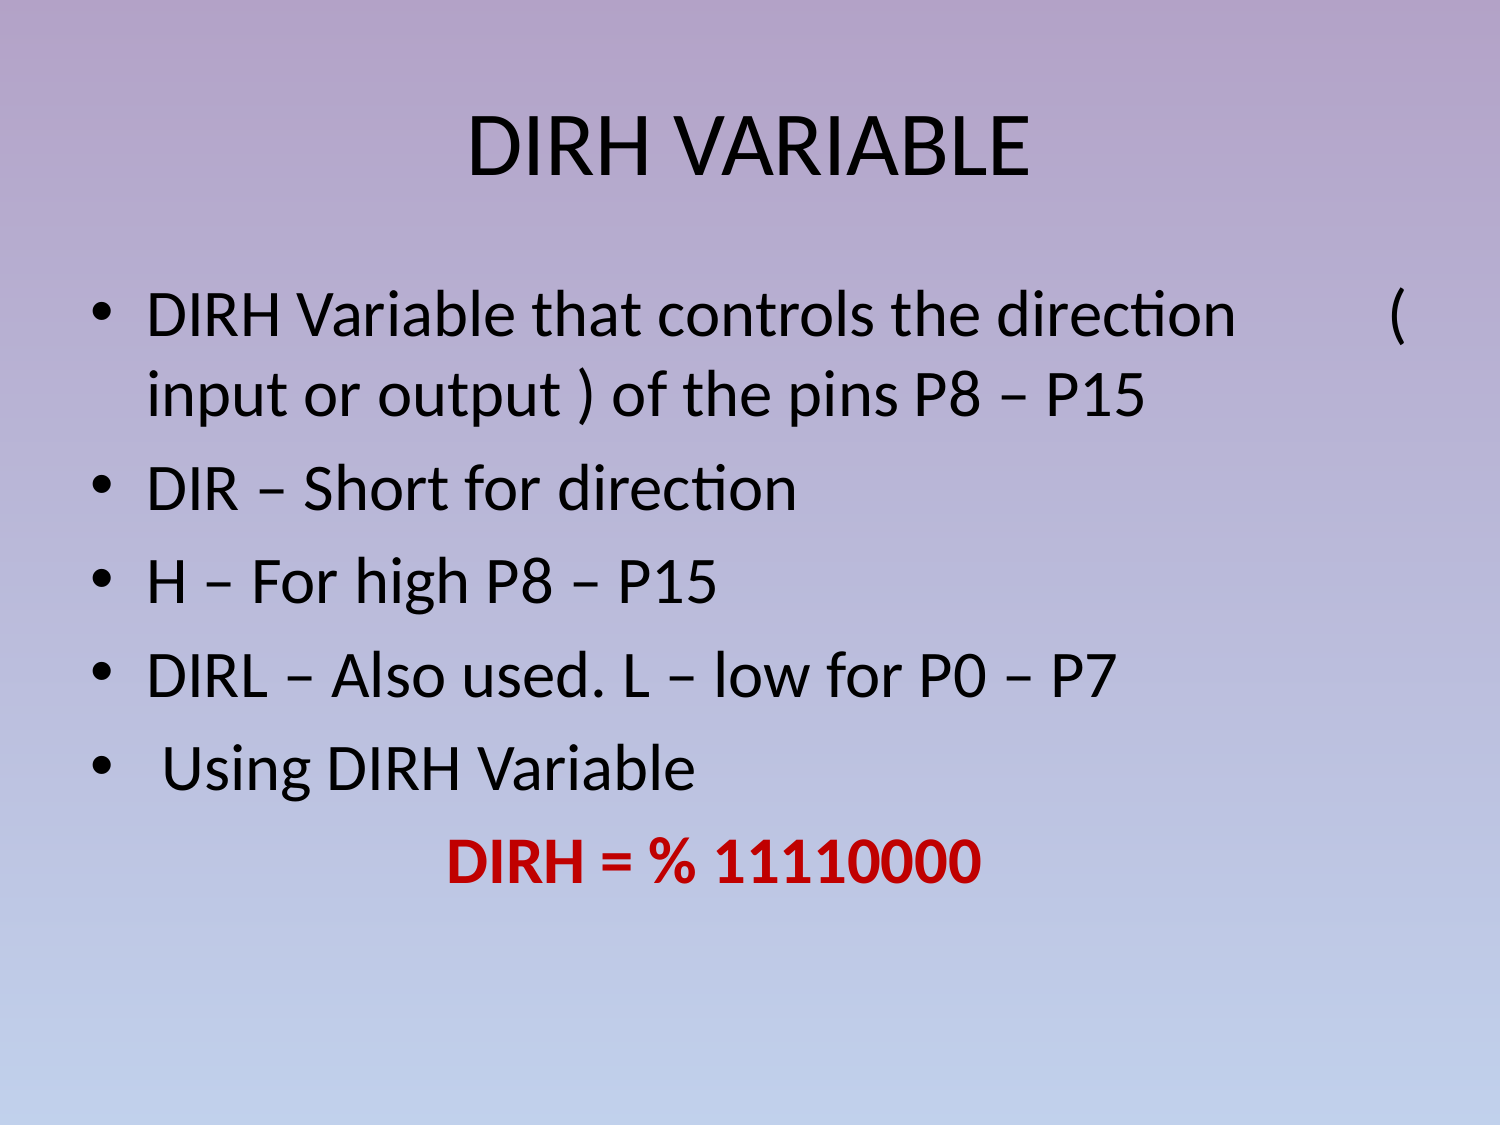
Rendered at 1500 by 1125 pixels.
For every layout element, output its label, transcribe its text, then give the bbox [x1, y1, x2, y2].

title DIRH VARIABLE [75, 45, 1425, 233]
list DIRH Variable that controls the direction ( input or output ) of the pins P8 – P15 DIR – Short for direction H – For high P8 – P15 DIRL – Also used. L – low for P0 – P7 Using DIRH Variable DIRH = % 11110000 [75, 262, 1425, 1005]
